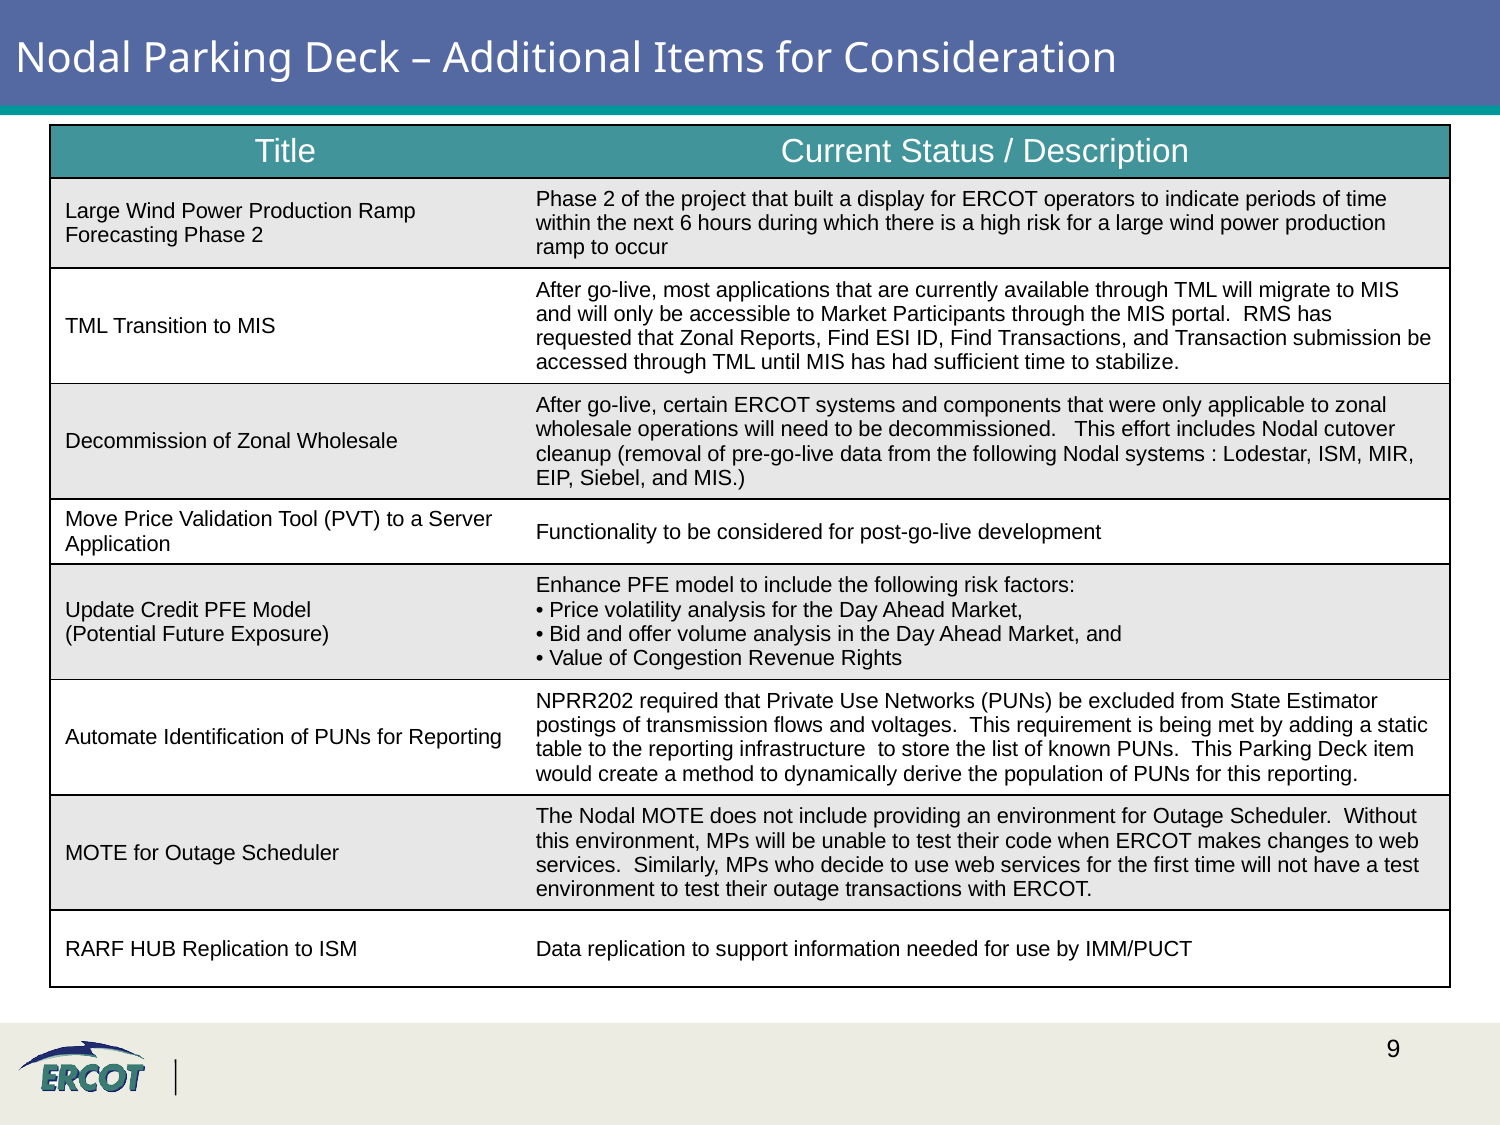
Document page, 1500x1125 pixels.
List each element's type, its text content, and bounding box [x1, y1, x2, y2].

table_cell MOTE for Outage Scheduler [51, 796, 521, 909]
table_cell Move Price Validation Tool (PVT) to a Server Application [51, 500, 521, 563]
table_header Title [51, 126, 521, 177]
picture [10, 1031, 151, 1111]
table_cell Data replication to support information needed for use by IMM/PUCT [521, 911, 1449, 986]
table_cell TML Transition to MIS [51, 269, 521, 383]
table_cell Functionality to be considered for post-go-live development [521, 500, 1449, 563]
table_cell Large Wind Power Production Ramp Forecasting Phase 2 [51, 179, 521, 267]
table_header Current Status / Description [521, 126, 1449, 177]
table_cell The Nodal MOTE does not include providing an environment for Outage Scheduler. Without this environment, MPs will be unable to test their code when ERCOT makes changes to web services. Similarly, MPs who decide to use web services for the first time will not have a test environment to test their outage transactions with ERCOT. [521, 796, 1449, 909]
table_cell Decommission of Zonal Wholesale [51, 384, 521, 498]
title Nodal Parking Deck – Additional Items for Consideration [0, 0, 1463, 113]
table_cell Enhance PFE model to include the following risk factors: • Price volatility analysis for the Day Ahead Market, • Bid and offer volume analysis in the Day Ahead Market, and • Value of Congestion Revenue Rights [521, 565, 1449, 679]
table_cell Automate Identification of PUNs for Reporting [51, 680, 521, 794]
table_cell Phase 2 of the project that built a display for ERCOT operators to indicate periods of time within the next 6 hours during which there is a high risk for a large wind power production ramp to occur [521, 179, 1449, 267]
table_cell After go-live, most applications that are currently available through TML will migrate to MIS and will only be accessible to Market Participants through the MIS portal. RMS has requested that Zonal Reports, Find ESI ID, Find Transactions, and Transaction submission be accessed through TML until MIS has had sufficient time to stabilize. [521, 269, 1449, 383]
table_cell NPRR202 required that Private Use Networks (PUNs) be excluded from State Estimator postings of transmission flows and voltages. This requirement is being met by adding a static table to the reporting infrastructure to store the list of known PUNs. This Parking Deck item would create a method to dynamically derive the population of PUNs for this reporting. [521, 680, 1449, 794]
table_cell Update Credit PFE Model (Potential Future Exposure) [51, 565, 521, 679]
table_cell After go-live, certain ERCOT systems and components that were only applicable to zonal wholesale operations will need to be decommissioned. This effort includes Nodal cutover cleanup (removal of pre-go-live data from the following Nodal systems : Lodestar, ISM, MIR, EIP, Siebel, and MIS.) [521, 384, 1449, 498]
table_cell RARF HUB Replication to ISM [51, 911, 521, 986]
